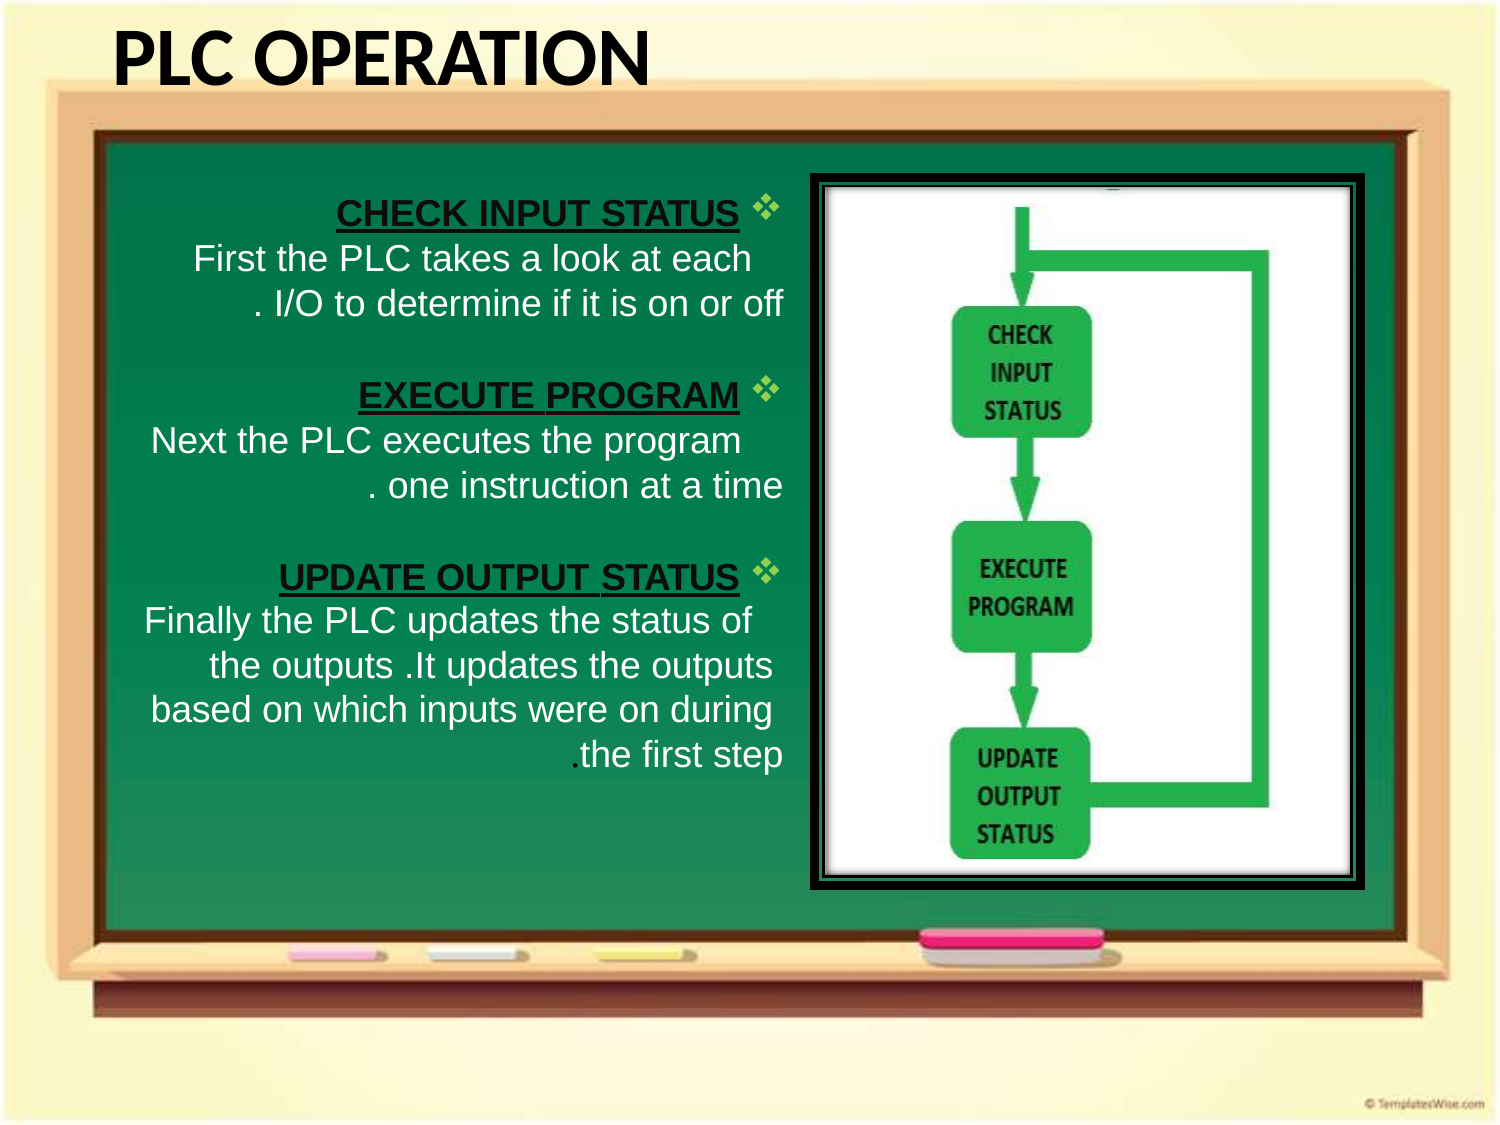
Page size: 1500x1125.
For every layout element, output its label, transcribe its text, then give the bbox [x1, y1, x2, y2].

picture [0, 0, 1500, 1125]
title PLC OPERATION [112, 0, 663, 191]
text_box CHECK INPUT STATUS First the PLC takes a look at each I/O to determine if it is on or off. EXECUTE PROGRAM Next the PLC executes the program one instruction at a time. UPDATE OUTPUT STATUS Finally the PLC updates the status of the outputs .It updates the outputs based on which inputs were on during the first step. [137, 186, 786, 776]
text_box [824, 187, 1351, 876]
